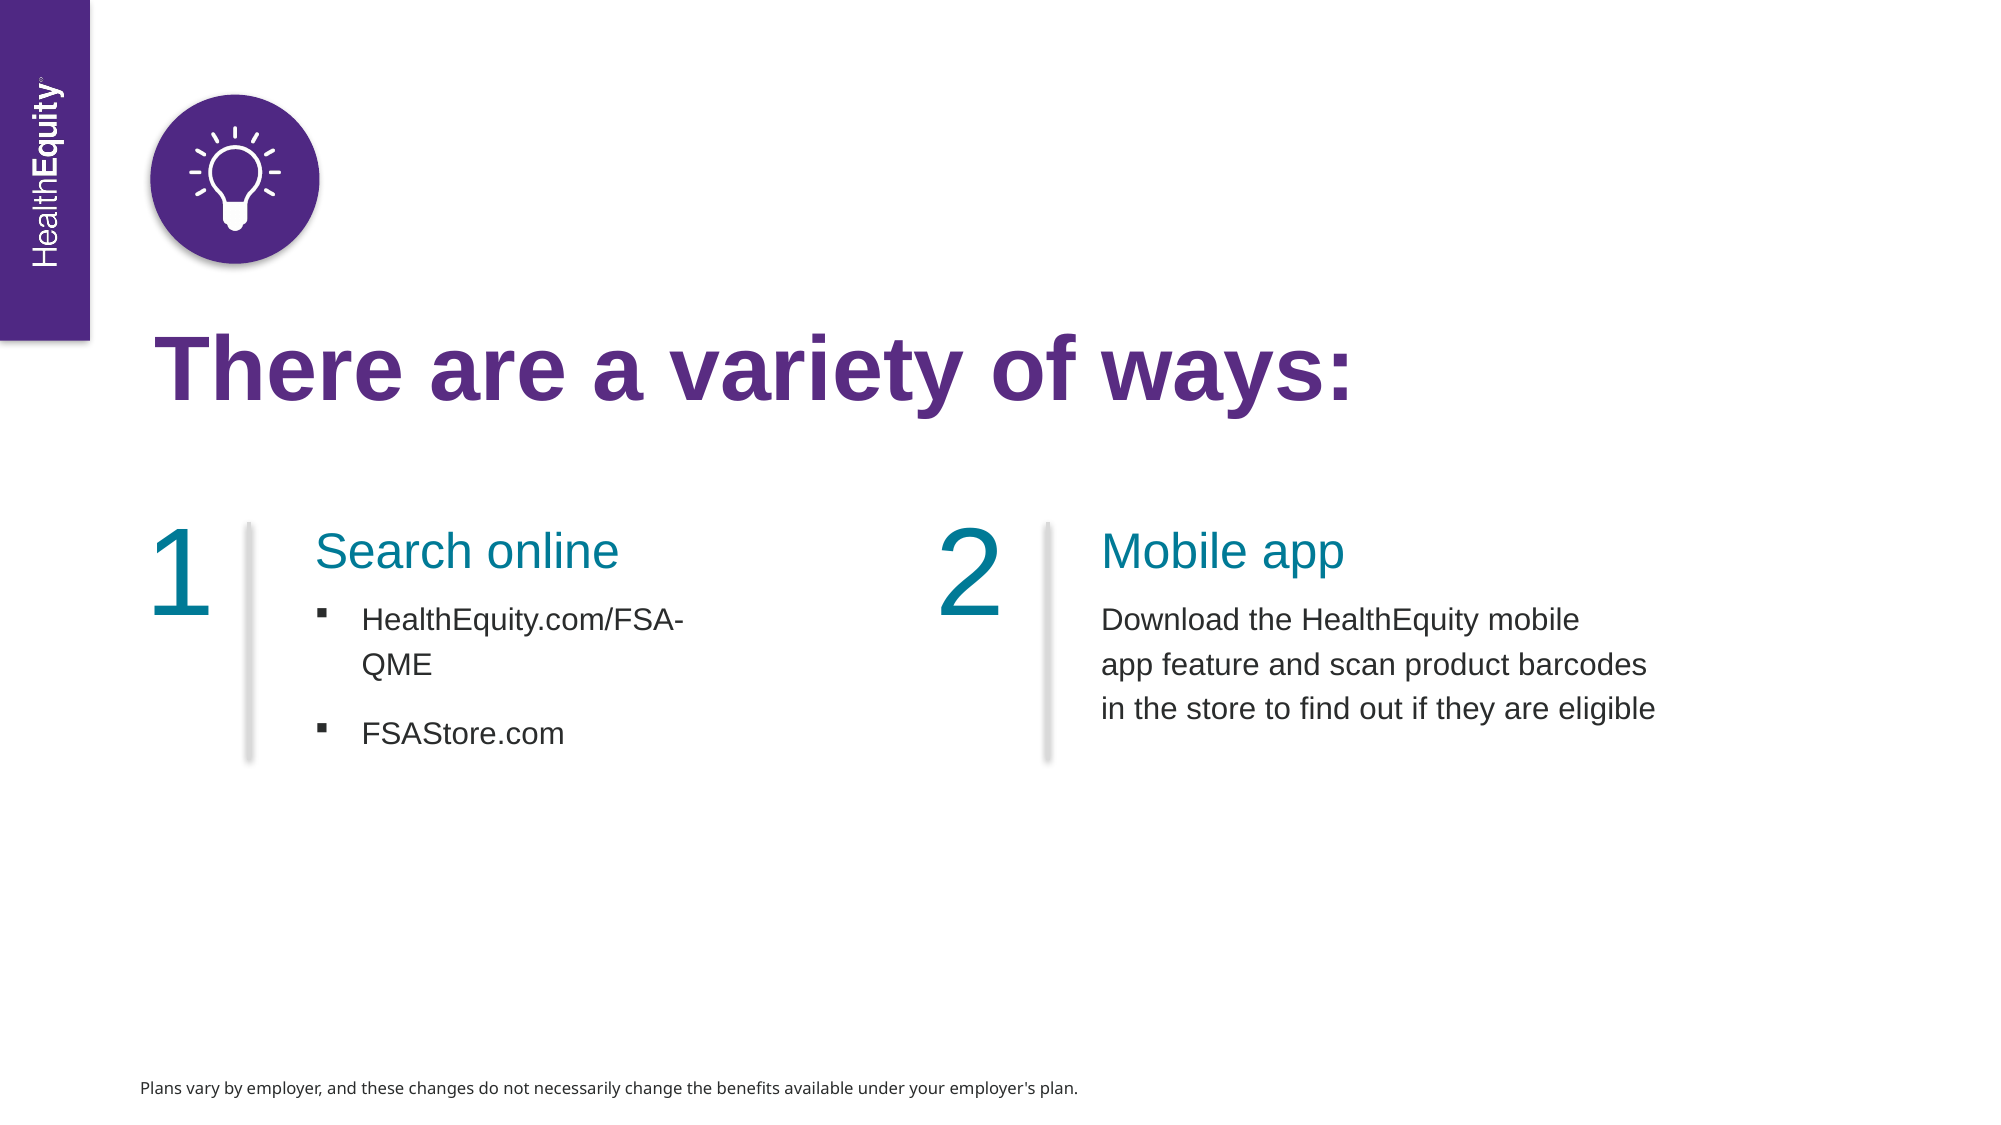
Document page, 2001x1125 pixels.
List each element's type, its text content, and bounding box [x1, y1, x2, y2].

list Plans vary by employer, and these changes do not necessarily change the benefits available under your employer's plan. [139, 1071, 1903, 1096]
text_box There are a variety of ways: [140, 301, 1776, 445]
picture [188, 126, 281, 231]
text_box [105, 482, 771, 1034]
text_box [897, 482, 1727, 1034]
picture [33, 78, 64, 266]
text_box [149, 93, 321, 265]
